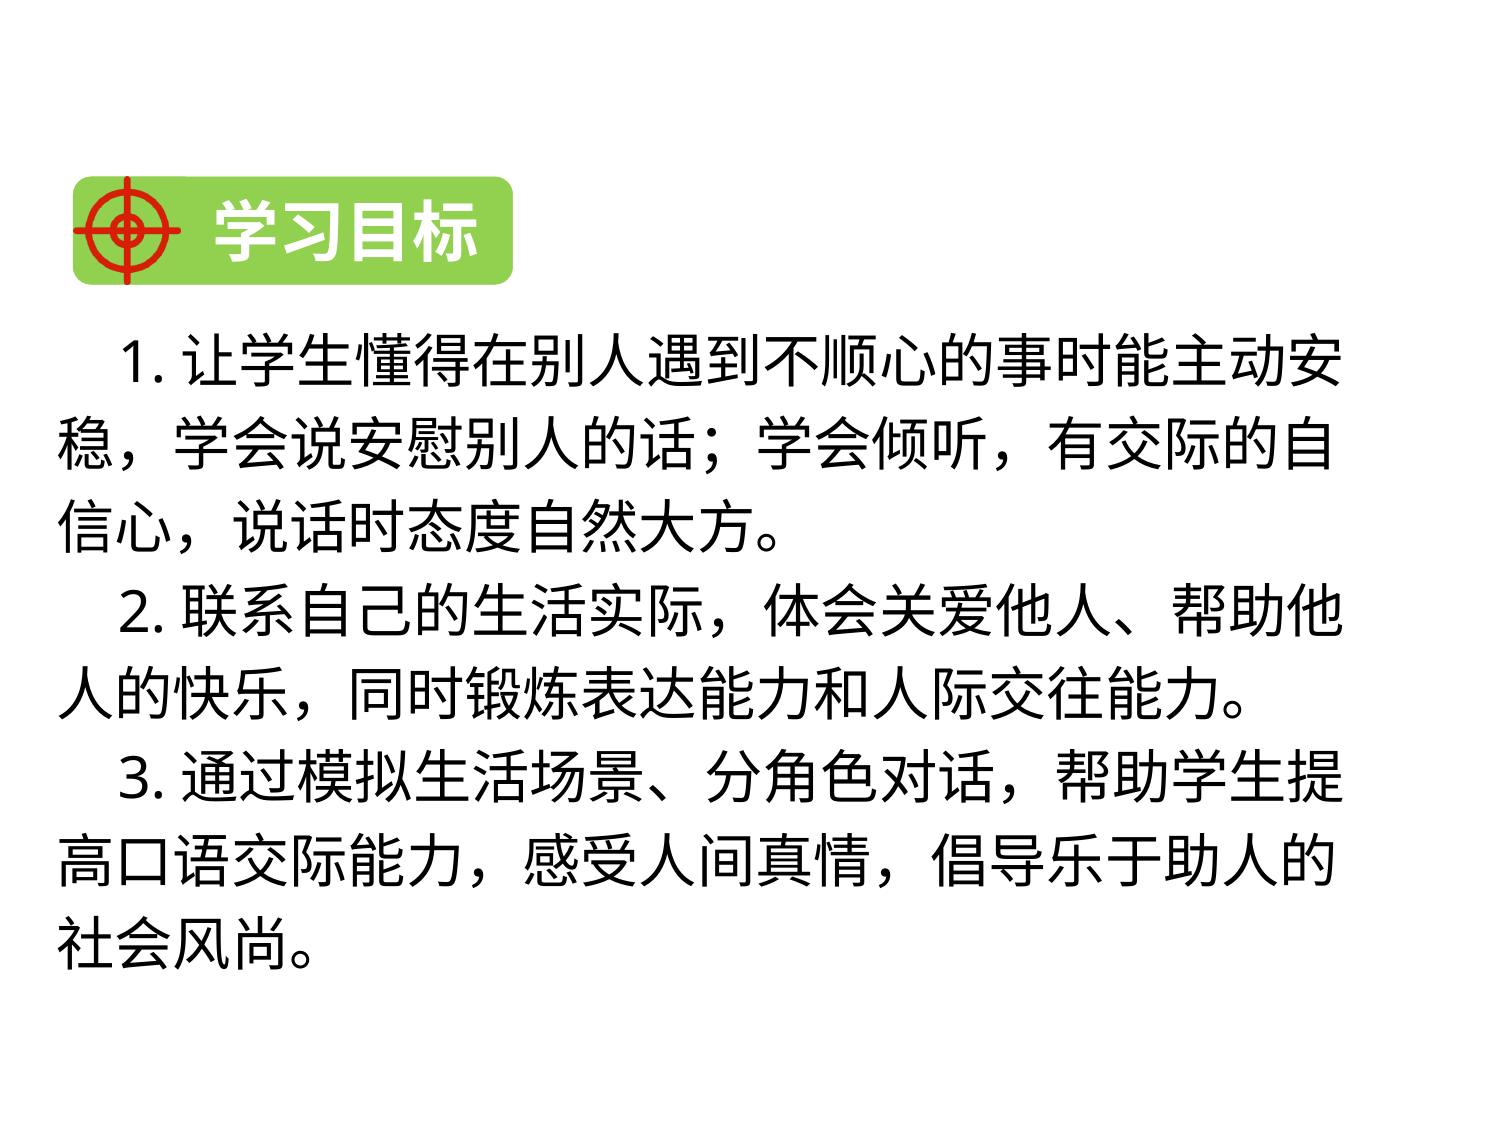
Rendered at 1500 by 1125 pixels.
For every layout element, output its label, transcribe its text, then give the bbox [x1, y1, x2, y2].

text_box [88, 175, 510, 286]
picture [73, 176, 181, 285]
text_box 学习目标 [197, 182, 513, 278]
list 1.让学生懂得在别人遇到不顺心的事时能主动安稳，学会说安慰别人的话；学会倾听，有交际的自信心，说话时态度自然大方。 2.联系自己的生活实际，体会关爱他人、帮助他人的快乐，同时锻炼表达能力和人际交往能力。 3.通过模拟生活场景、分角色对话，帮助学生提高口语交际能力，感受人间真情，倡导乐于助人的社会风尚。 [41, 302, 1392, 1046]
